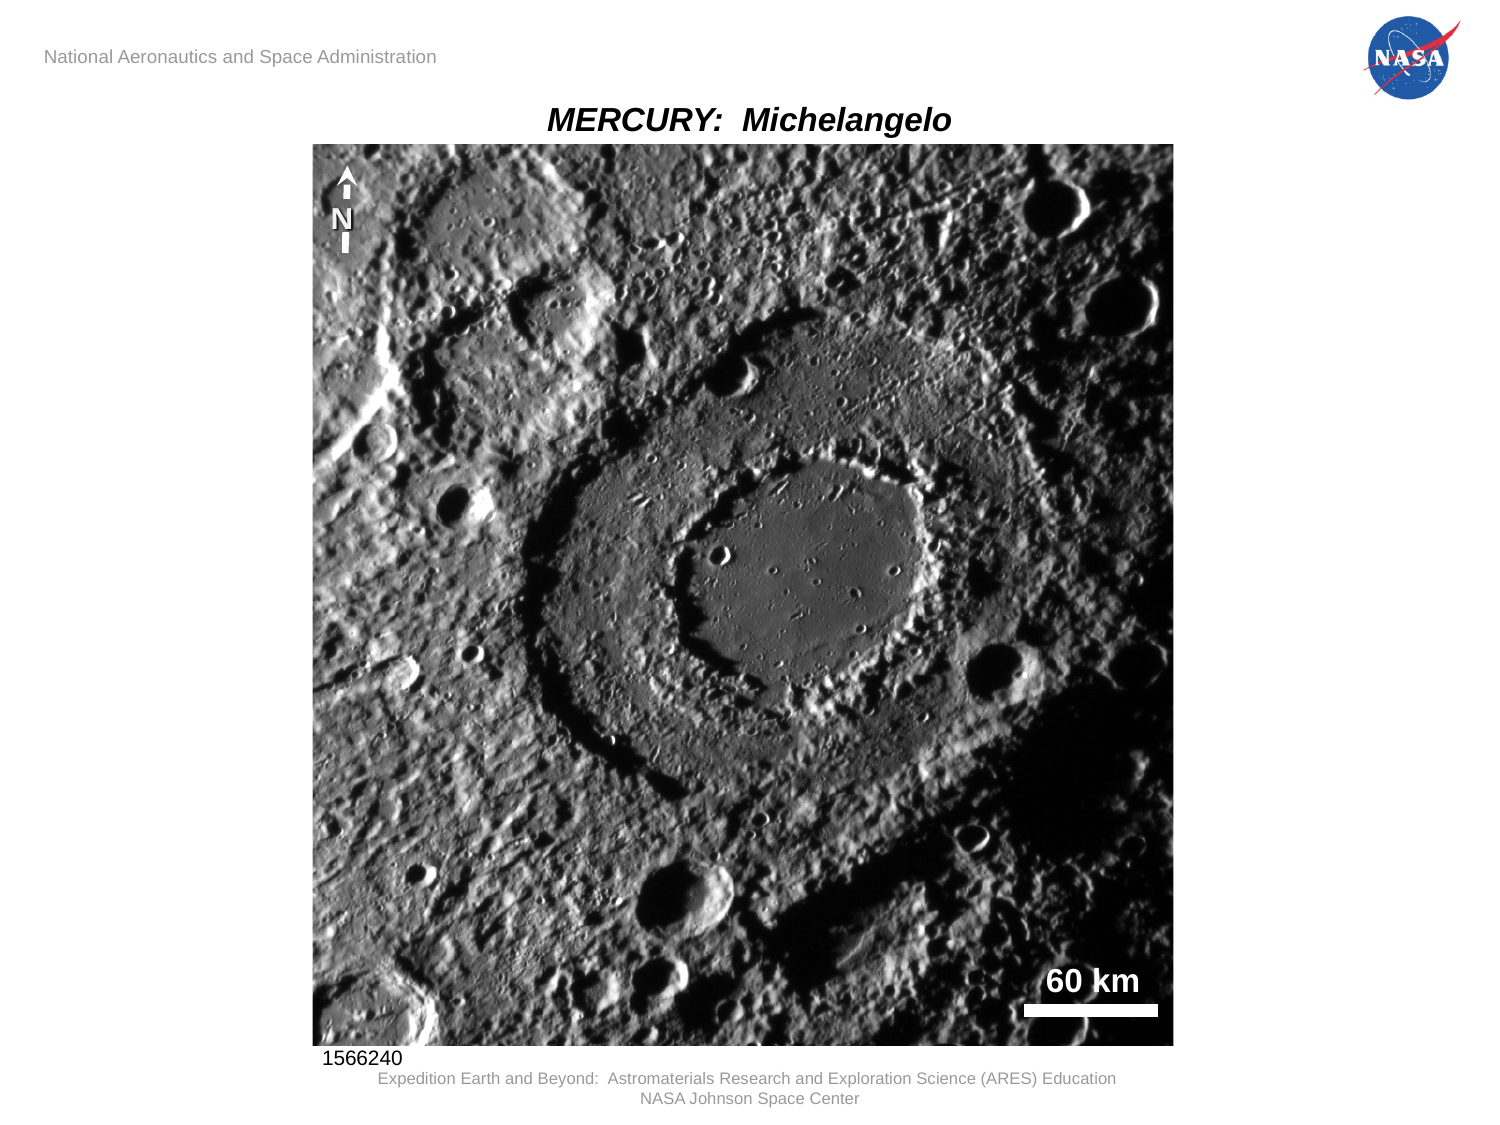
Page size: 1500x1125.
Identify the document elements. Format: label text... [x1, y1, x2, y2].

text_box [306, 144, 1174, 1079]
text_box MERCURY: Michelangelo [381, 91, 1119, 143]
picture [1362, 15, 1461, 100]
